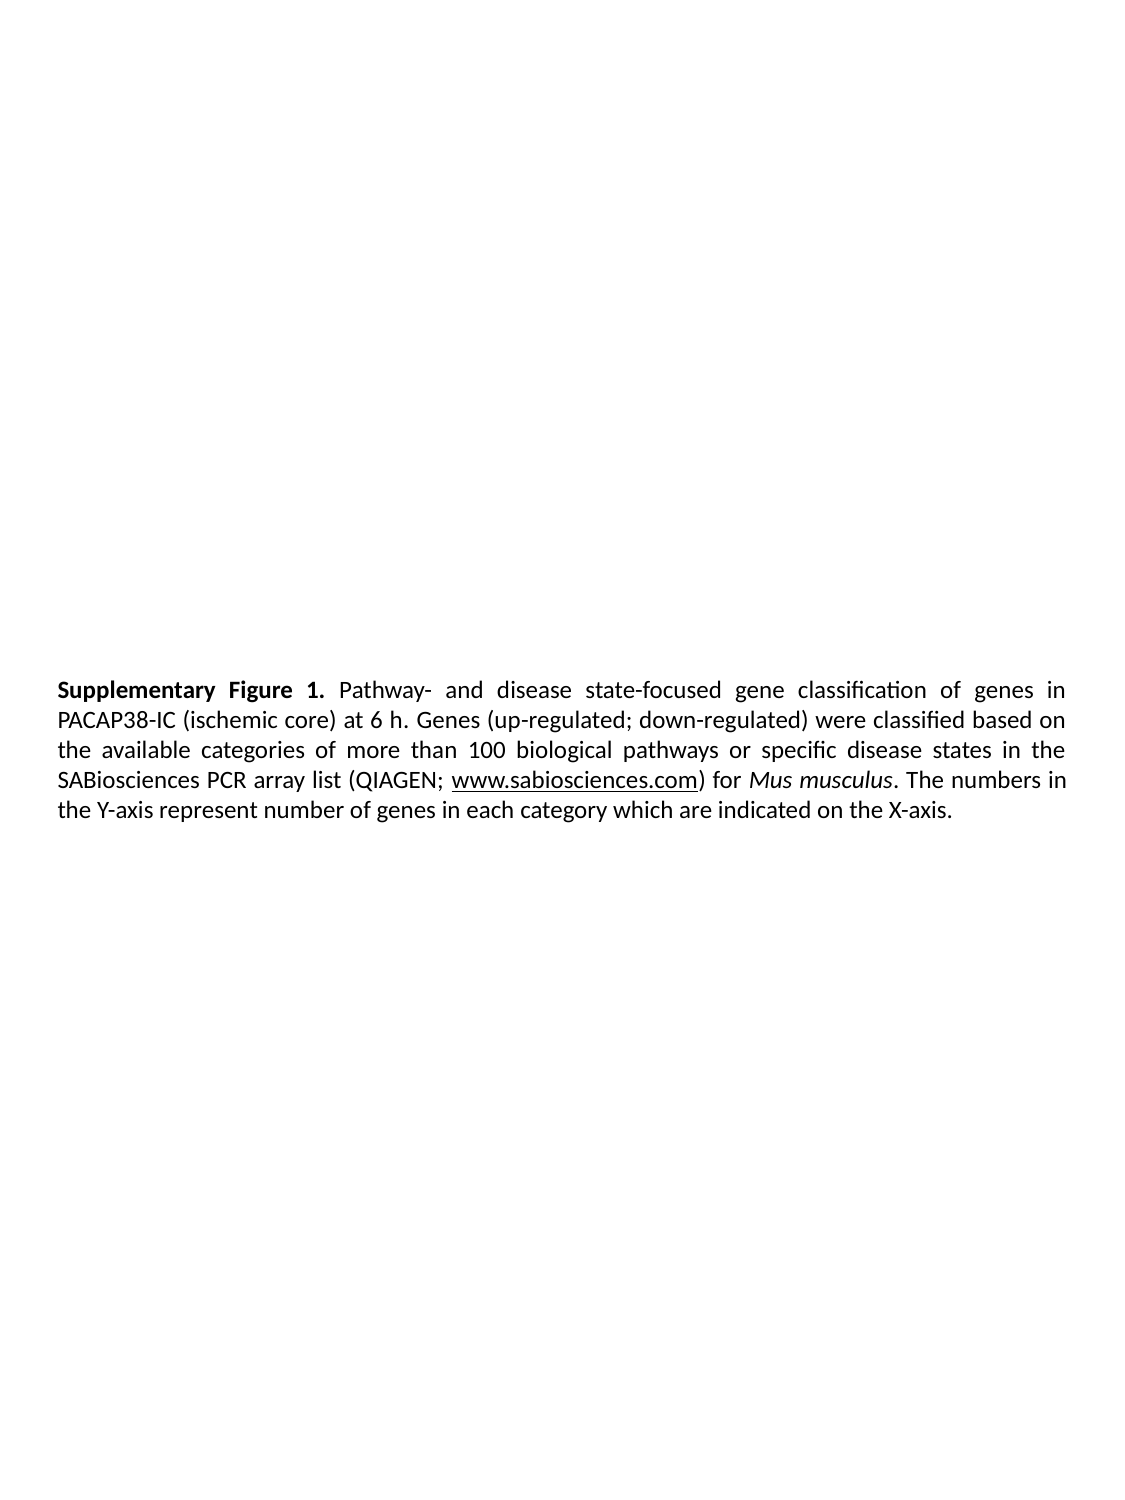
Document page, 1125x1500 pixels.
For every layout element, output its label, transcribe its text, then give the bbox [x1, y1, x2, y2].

text_box Supplementary Figure 1. Pathway- and disease state-focused gene classification of genes in PACAP38-IC (ischemic core) at 6 h. Genes (up-regulated; down-regulated) were classified based on the available categories of more than 100 biological pathways or specific disease states in the SABiosciences PCR array list (QIAGEN; www.sabiosciences.com) for Mus musculus. The numbers in the Y-axis represent number of genes in each category which are indicated on the X-axis. [42, 666, 1083, 832]
